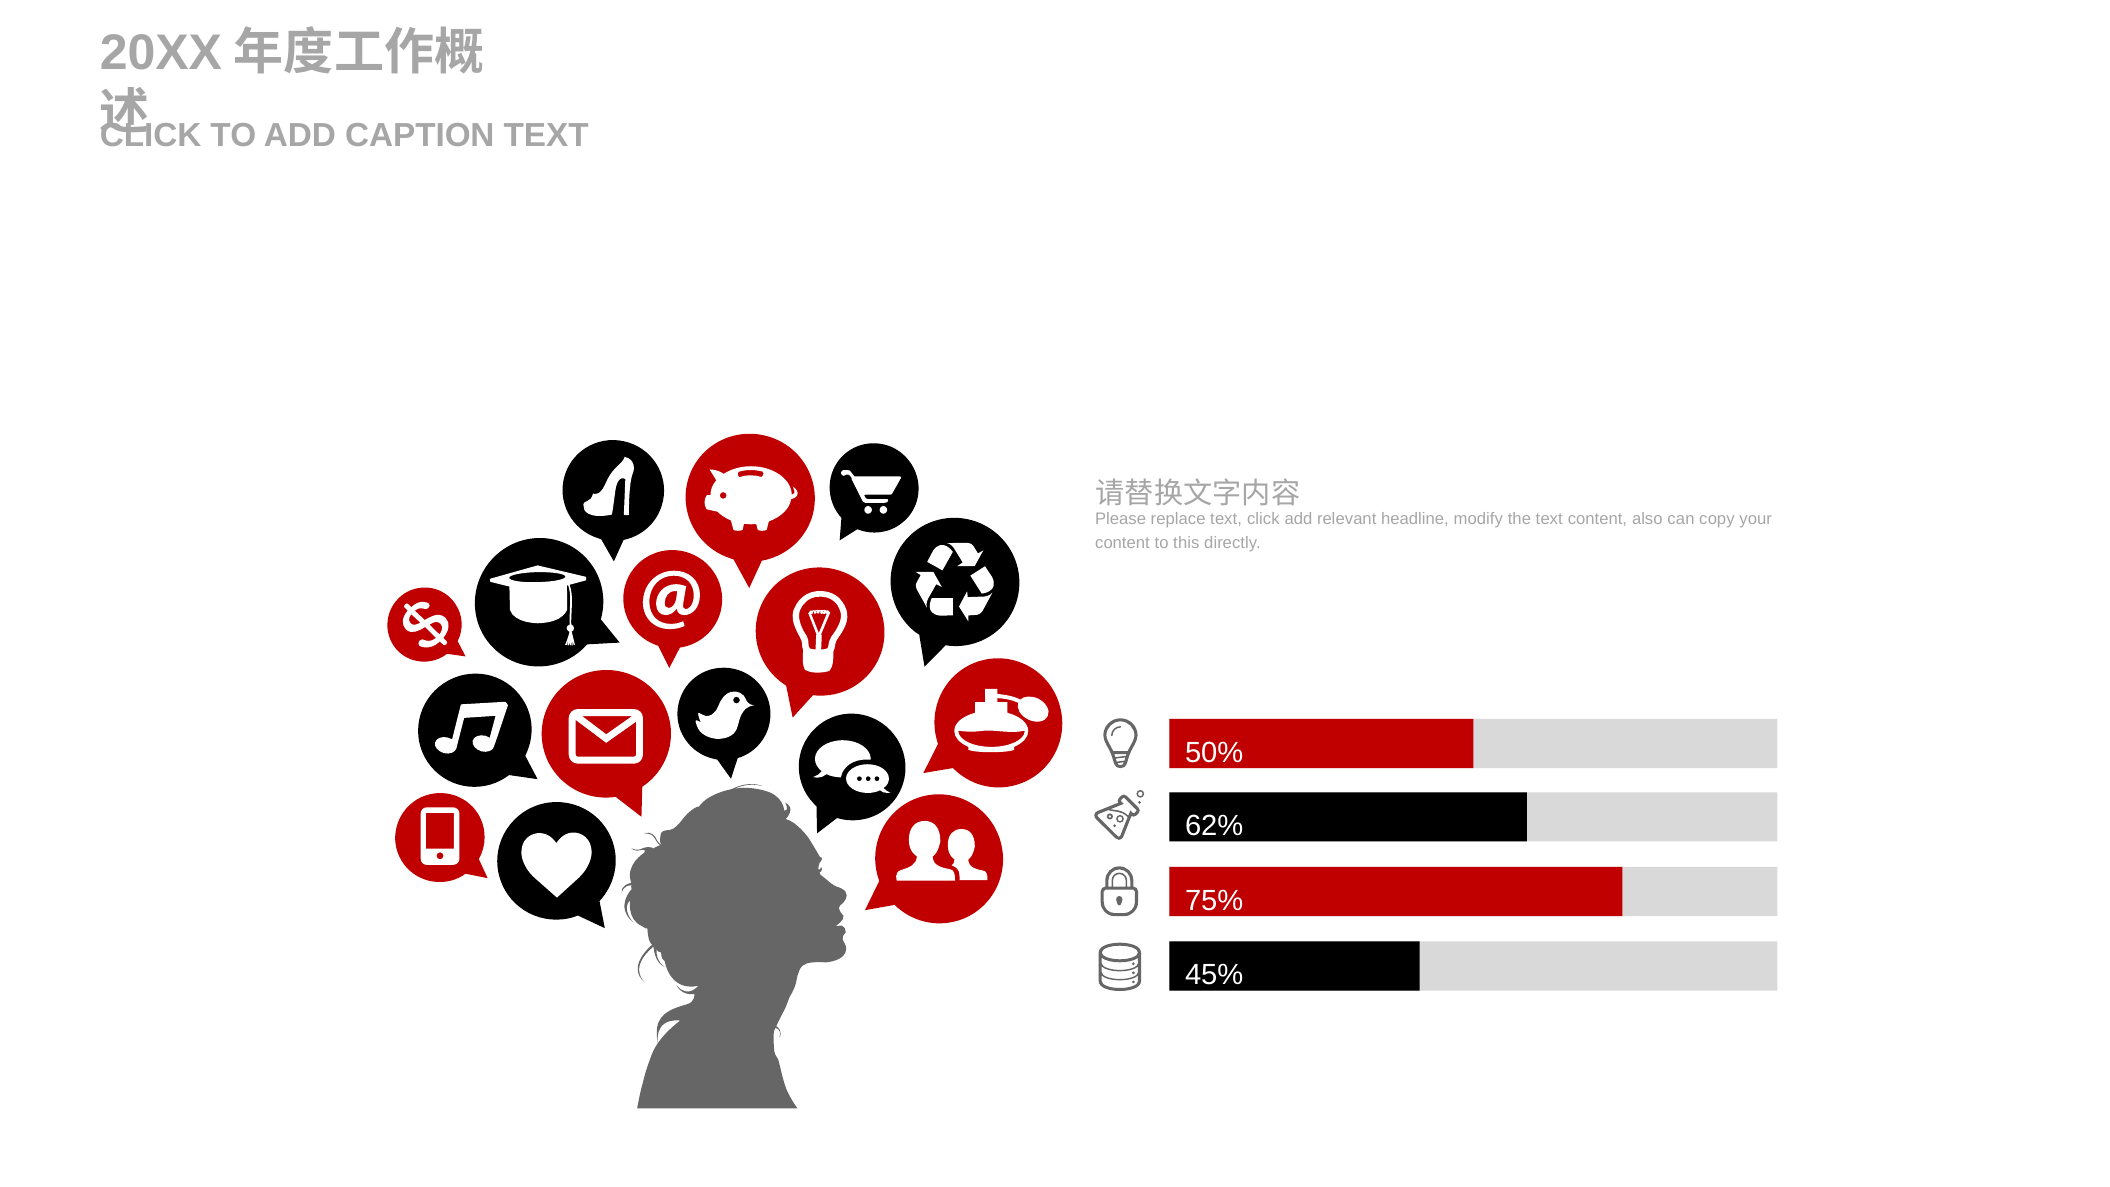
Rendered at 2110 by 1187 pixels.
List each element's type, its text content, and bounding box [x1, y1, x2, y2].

text_box [1623, 866, 1778, 917]
text_box [1420, 940, 1778, 992]
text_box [1166, 717, 1474, 775]
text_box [1166, 939, 1420, 997]
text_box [1094, 789, 1145, 840]
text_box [1166, 790, 1527, 848]
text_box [1100, 866, 1139, 917]
text_box 20XX年度工作概述 [99, 19, 534, 113]
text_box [382, 425, 1070, 1109]
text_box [1103, 718, 1138, 769]
text_box [1527, 791, 1778, 843]
text_box CLICK TO ADD CAPTION TEXT [99, 113, 629, 154]
text_box Please replace text, click add relevant headline, modify the text content, also can copy your content to this directly. [1095, 503, 1778, 552]
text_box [1166, 865, 1623, 923]
text_box 请替换文字内容 [1095, 467, 1301, 503]
text_box [1474, 718, 1778, 769]
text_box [1098, 942, 1142, 992]
